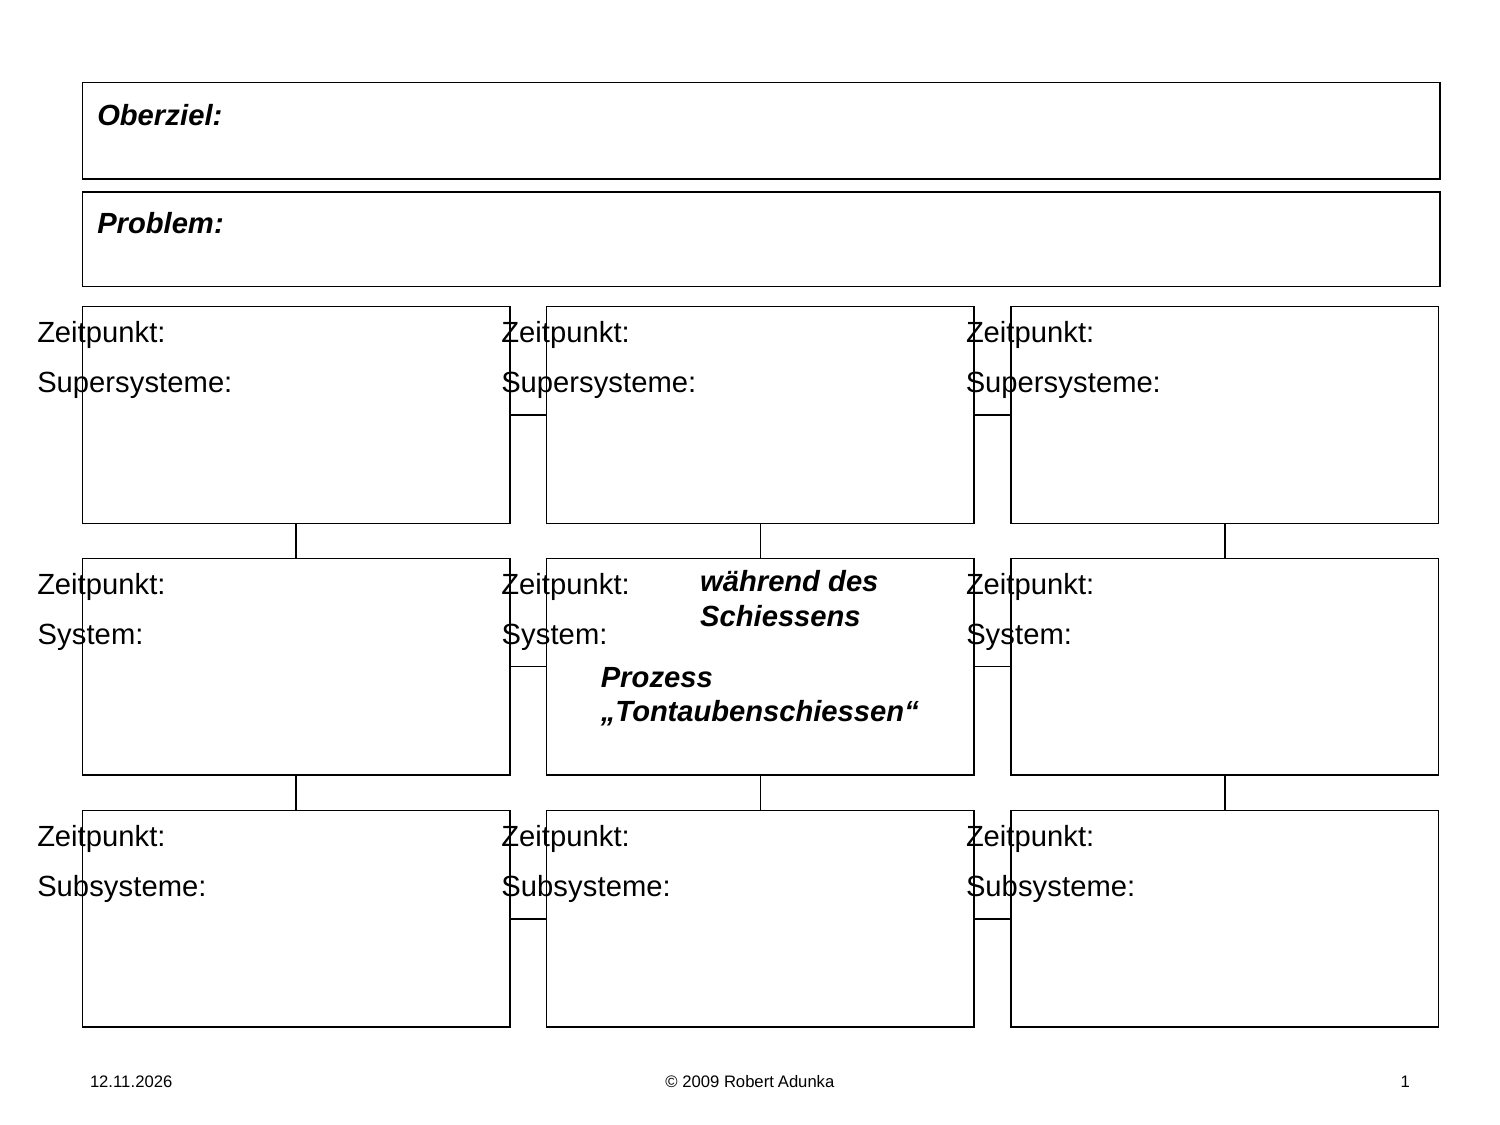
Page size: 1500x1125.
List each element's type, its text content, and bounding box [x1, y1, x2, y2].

text_box während des Schiessens [685, 554, 902, 640]
footer © 2009 Robert Adunka [512, 1063, 988, 1103]
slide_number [75, 1063, 425, 1103]
slide_number 1 [1074, 1063, 1425, 1103]
text_box Prozess „Tontaubenschiessen“ [586, 650, 935, 736]
